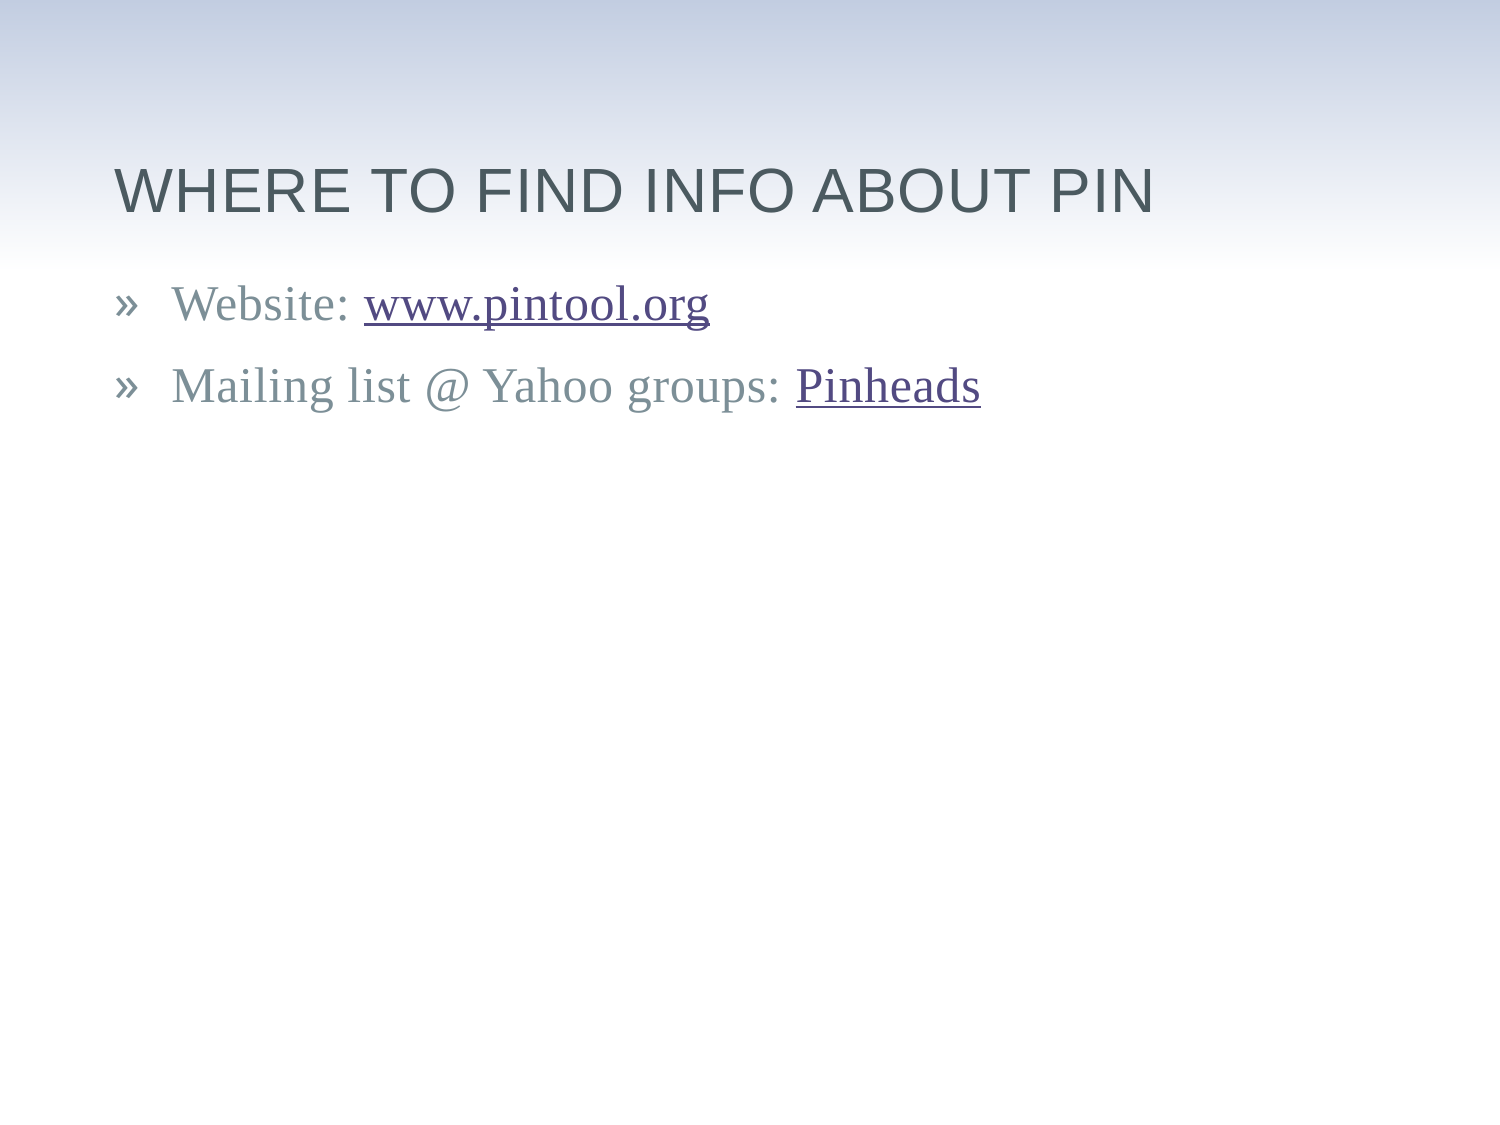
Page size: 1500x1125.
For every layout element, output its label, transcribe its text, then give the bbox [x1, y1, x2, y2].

title Where to find info about PIN [99, 45, 1400, 233]
list Website: www.pintool.org Mailing list @ Yahoo groups: Pinheads [99, 262, 1400, 938]
